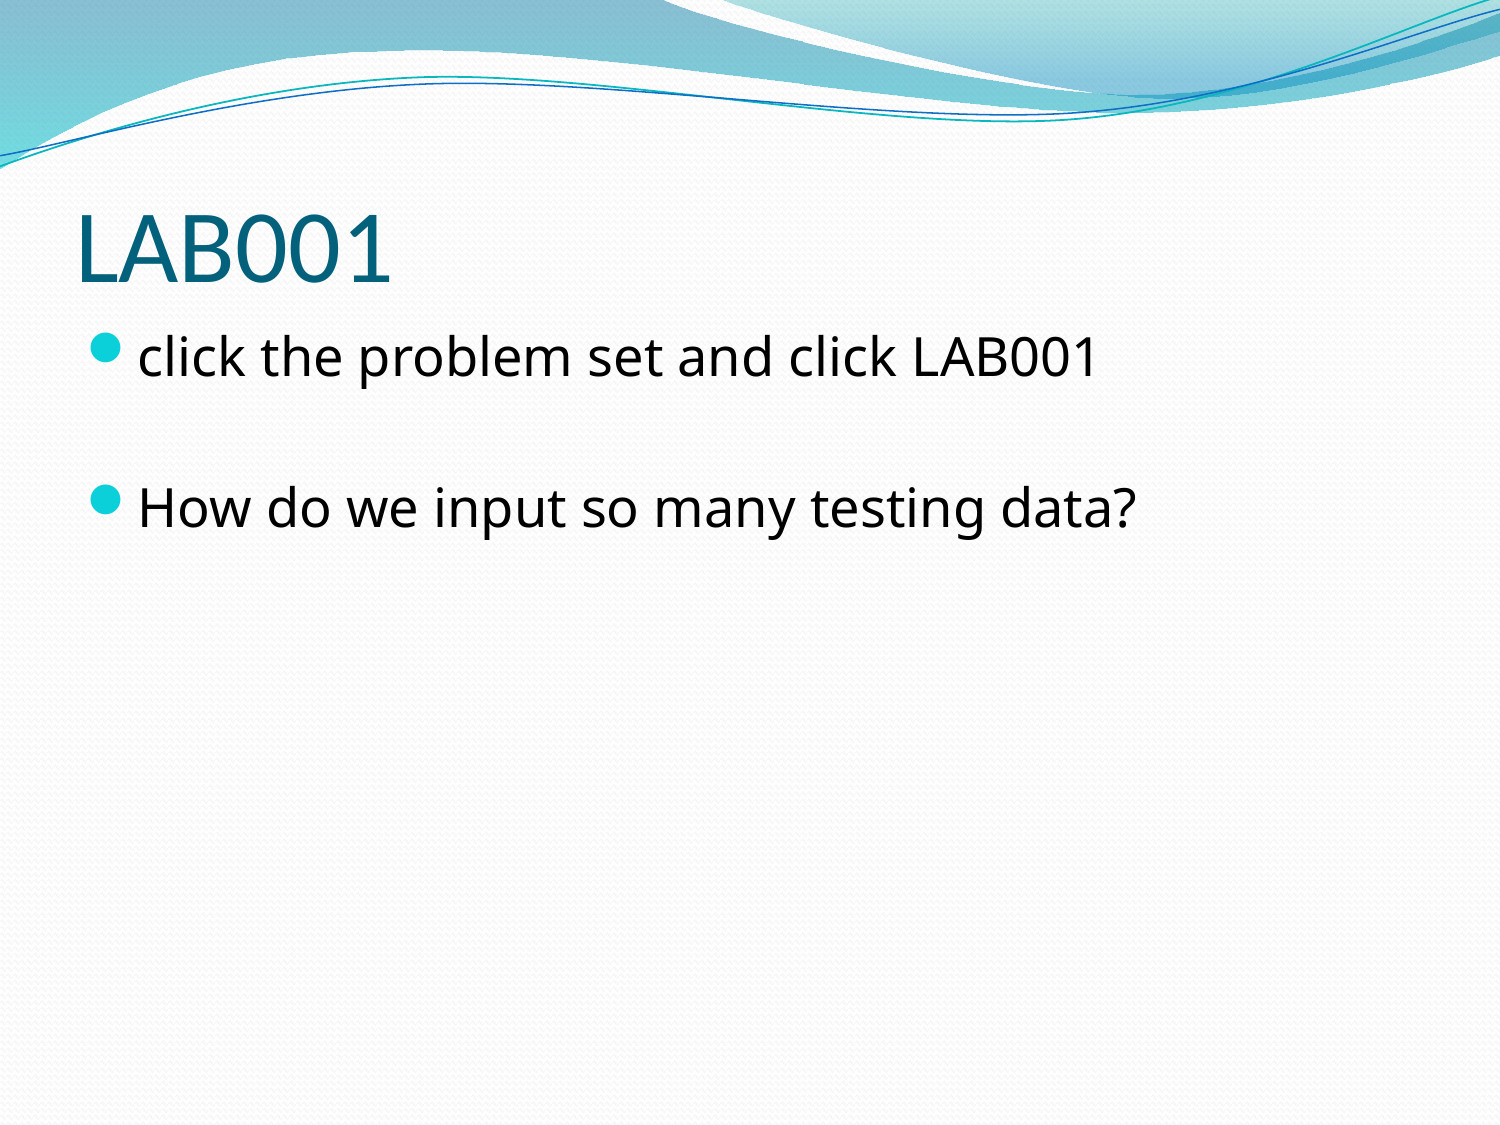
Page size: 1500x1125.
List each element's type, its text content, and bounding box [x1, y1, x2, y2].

list click the problem set and click LAB001 How do we input so many testing data? [71, 314, 1422, 1035]
title LAB001 [75, 115, 1425, 303]
